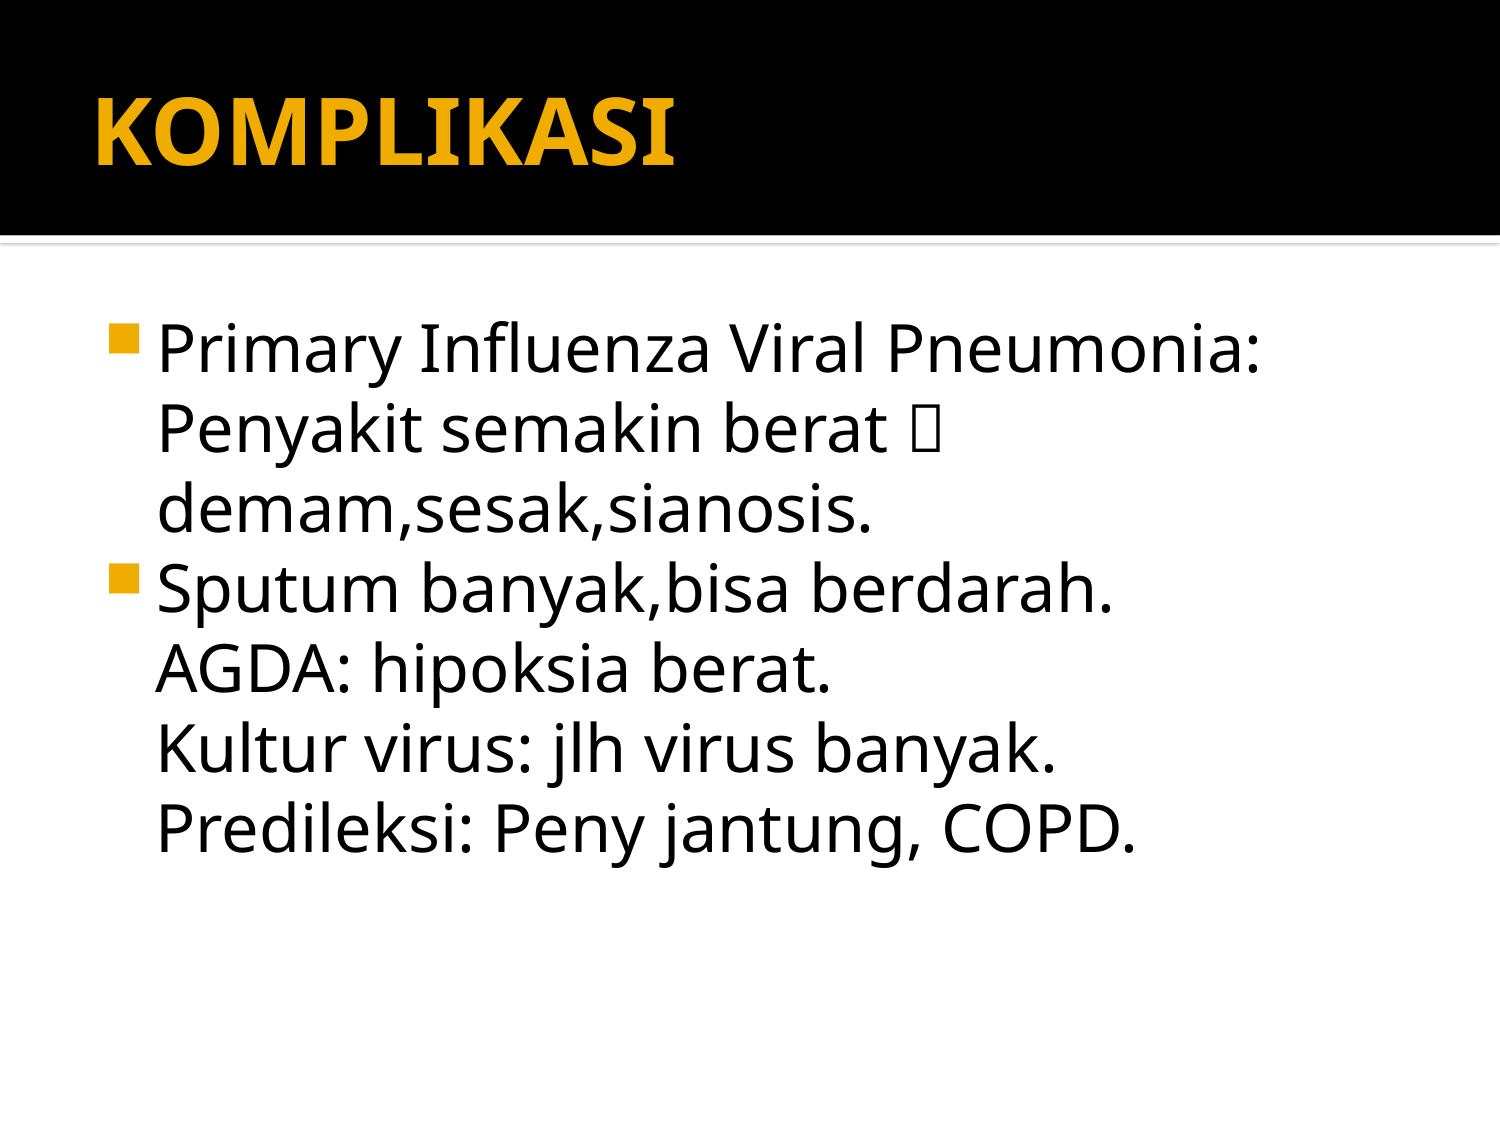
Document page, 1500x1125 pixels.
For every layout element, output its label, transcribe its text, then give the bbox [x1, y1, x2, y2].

title KOMPLIKASI [75, 25, 1425, 231]
list Primary Influenza Viral Pneumonia: Penyakit semakin berat  demam,sesak,sianosis. Sputum banyak,bisa berdarah. AGDA: hipoksia berat. Kultur virus: jlh virus banyak. Predileksi: Peny jantung, COPD. [75, 291, 1425, 1050]
